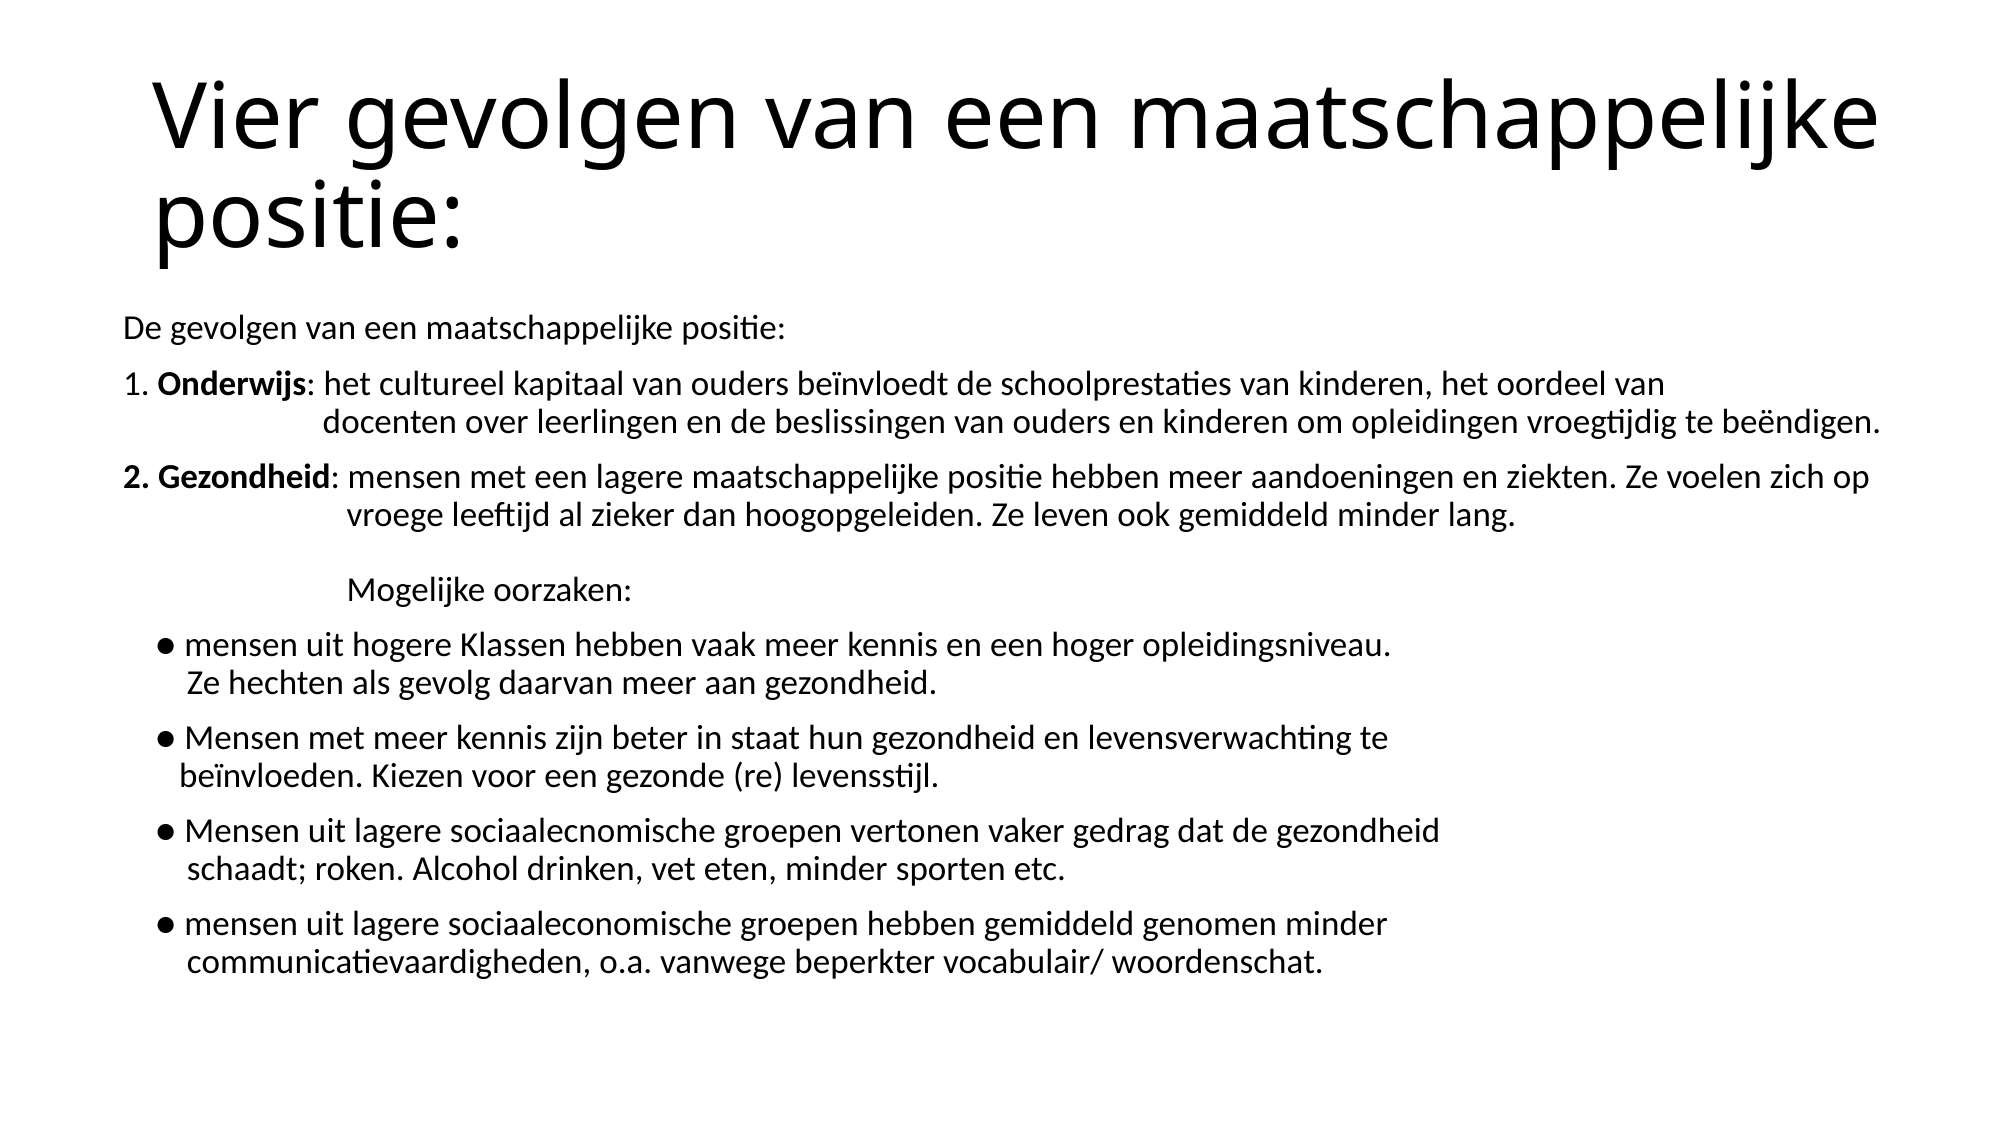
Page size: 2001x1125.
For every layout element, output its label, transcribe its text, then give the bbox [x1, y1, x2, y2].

title Vier gevolgen van een maatschappelijke positie: [137, 59, 1943, 278]
list De gevolgen van een maatschappelijke positie: 1. Onderwijs: het cultureel kapitaal van ouders beïnvloedt de schoolprestaties van kinderen, het oordeel van docenten over leerlingen en de beslissingen van ouders en kinderen om opleidingen vroegtijdig te beëndigen. 2. Gezondheid: mensen met een lagere maatschappelijke positie hebben meer aandoeningen en ziekten. Ze voelen zich op vroege leeftijd al zieker dan hoogopgeleiden. Ze leven ook gemiddeld minder lang. Mogelijke oorzaken: ● mensen uit hogere Klassen hebben vaak meer kennis en een hoger opleidingsniveau. Ze hechten als gevolg daarvan meer aan gezondheid. ● Mensen met meer kennis zijn beter in staat hun gezondheid en levensverwachting te beïnvloeden. Kiezen voor een gezonde (re) levensstijl. ● Mensen uit lagere sociaalecnomische groepen vertonen vaker gedrag dat de gezondheid schaadt; roken. Alcohol drinken, vet eten, minder sporten etc. ● mensen uit lagere sociaaleconomische groepen hebben gemiddeld genomen minder communicatievaardigheden, o.a. vanwege beperkter vocabulair/ woordenschat. [108, 302, 1914, 1017]
